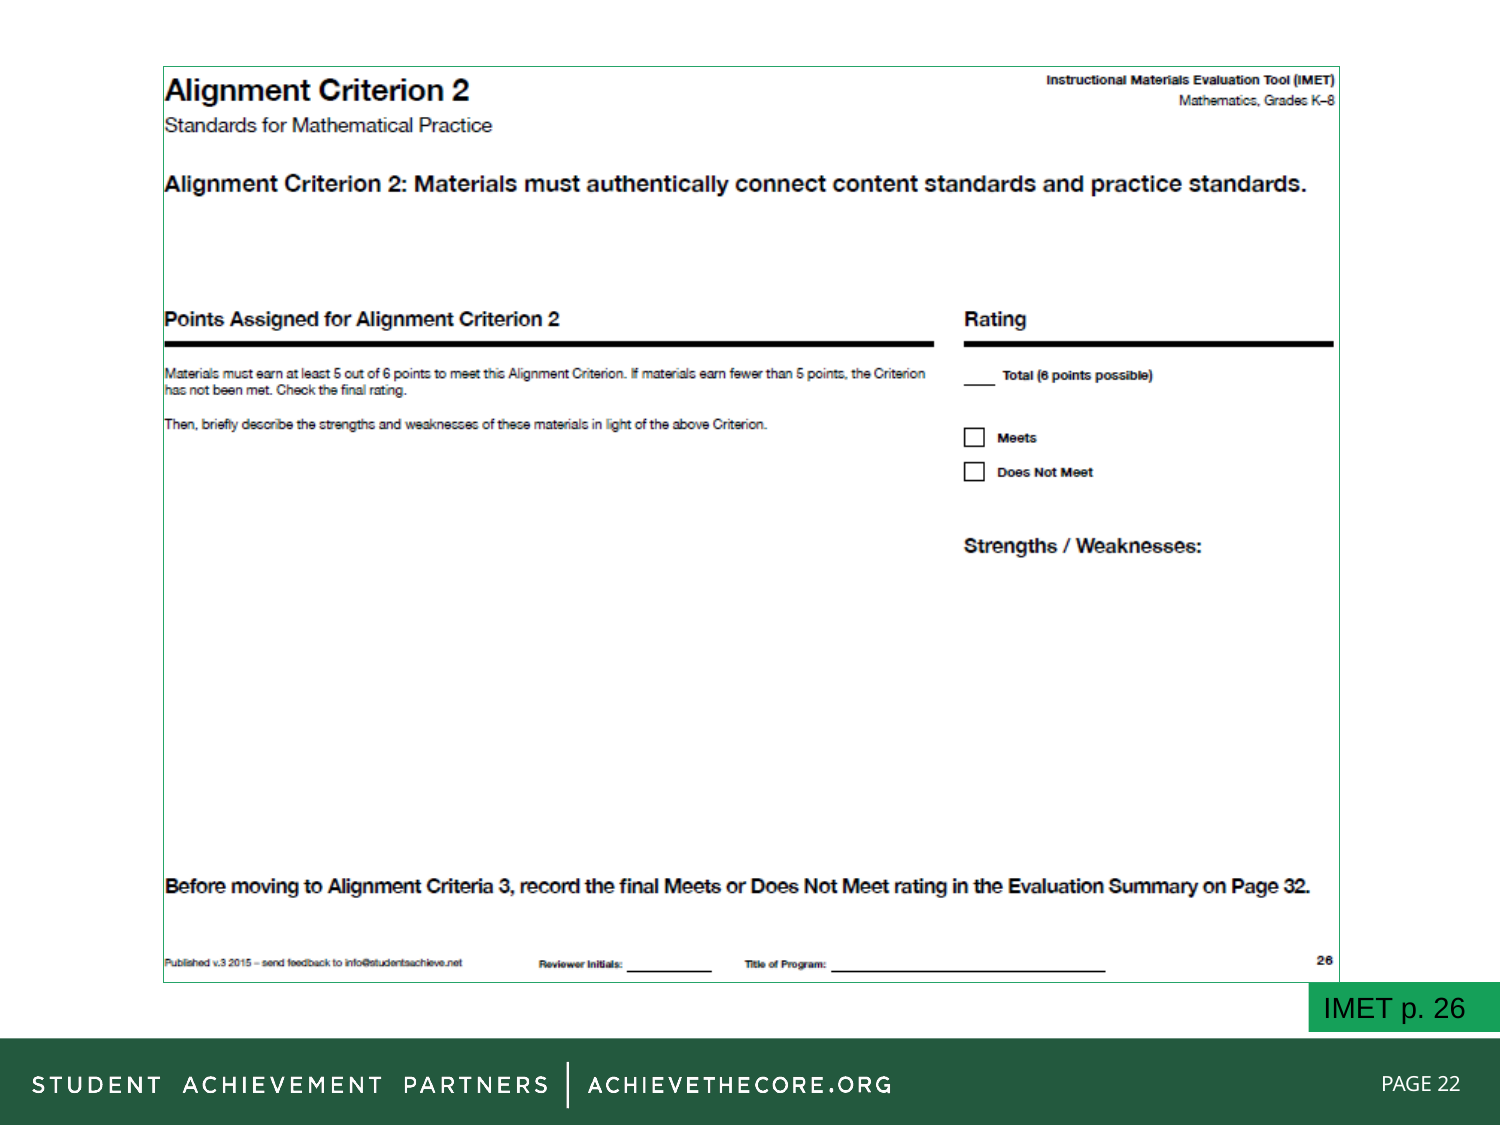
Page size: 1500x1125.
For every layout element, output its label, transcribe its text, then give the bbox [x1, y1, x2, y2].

picture [163, 66, 1341, 983]
picture [12, 1055, 911, 1112]
text_box IMET p. 26 [1308, 982, 1500, 1032]
